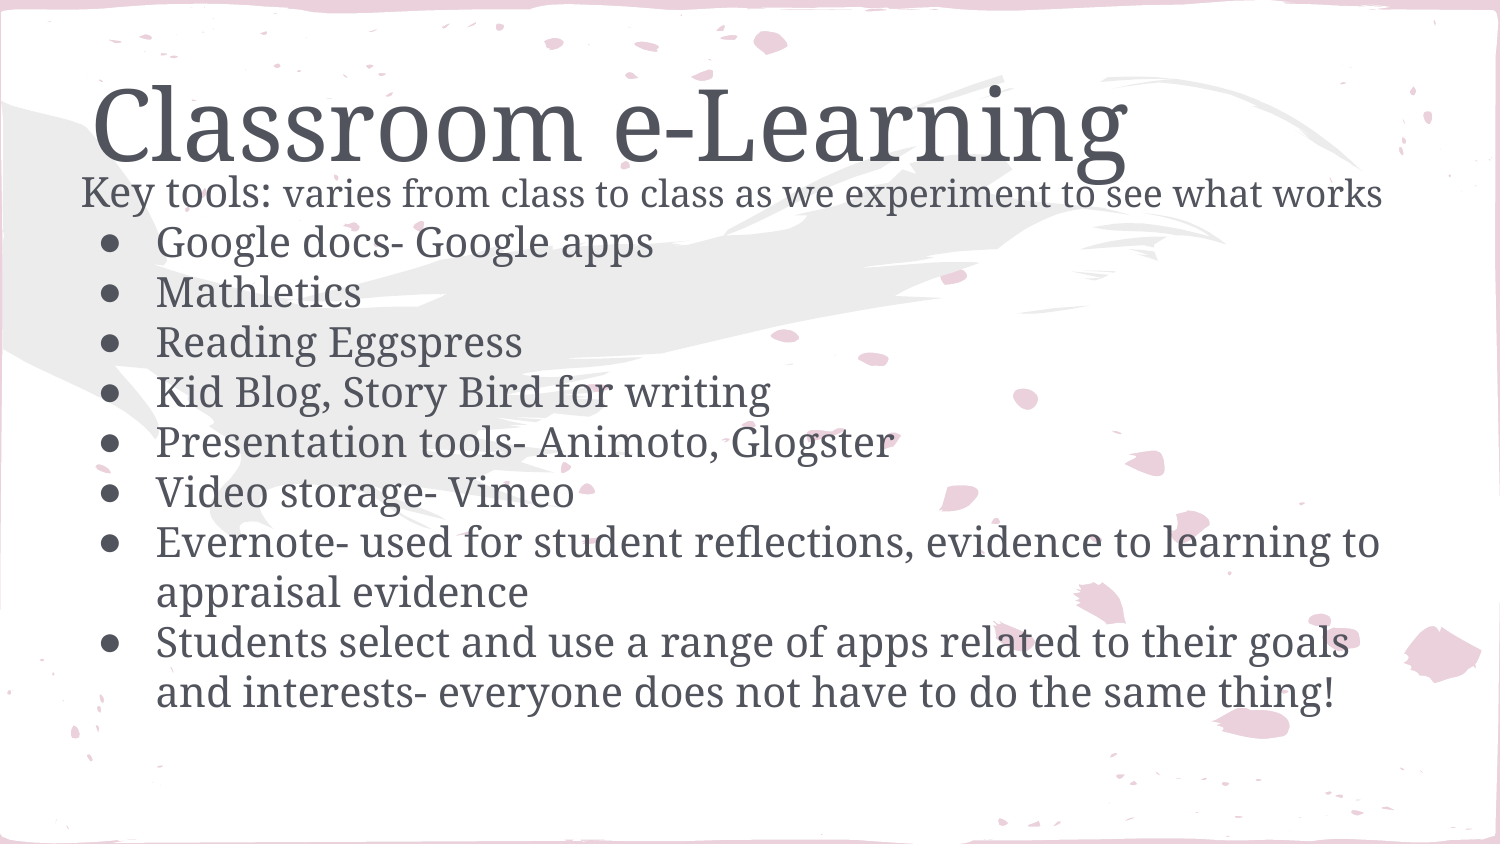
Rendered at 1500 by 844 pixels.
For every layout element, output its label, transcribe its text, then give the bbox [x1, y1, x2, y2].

title Classroom e-Learning [75, 25, 1425, 197]
list Key tools: varies from class to class as we experiment to see what works Google docs- Google apps Mathletics Reading Eggspress Kid Blog, Story Bird for writing Presentation tools- Animoto, Glogster Video storage- Vimeo Evernote- used for student reflections, evidence to learning to appraisal evidence Students select and use a range of apps related to their goals and interests- everyone does not have to do the same thing! [65, 151, 1416, 836]
